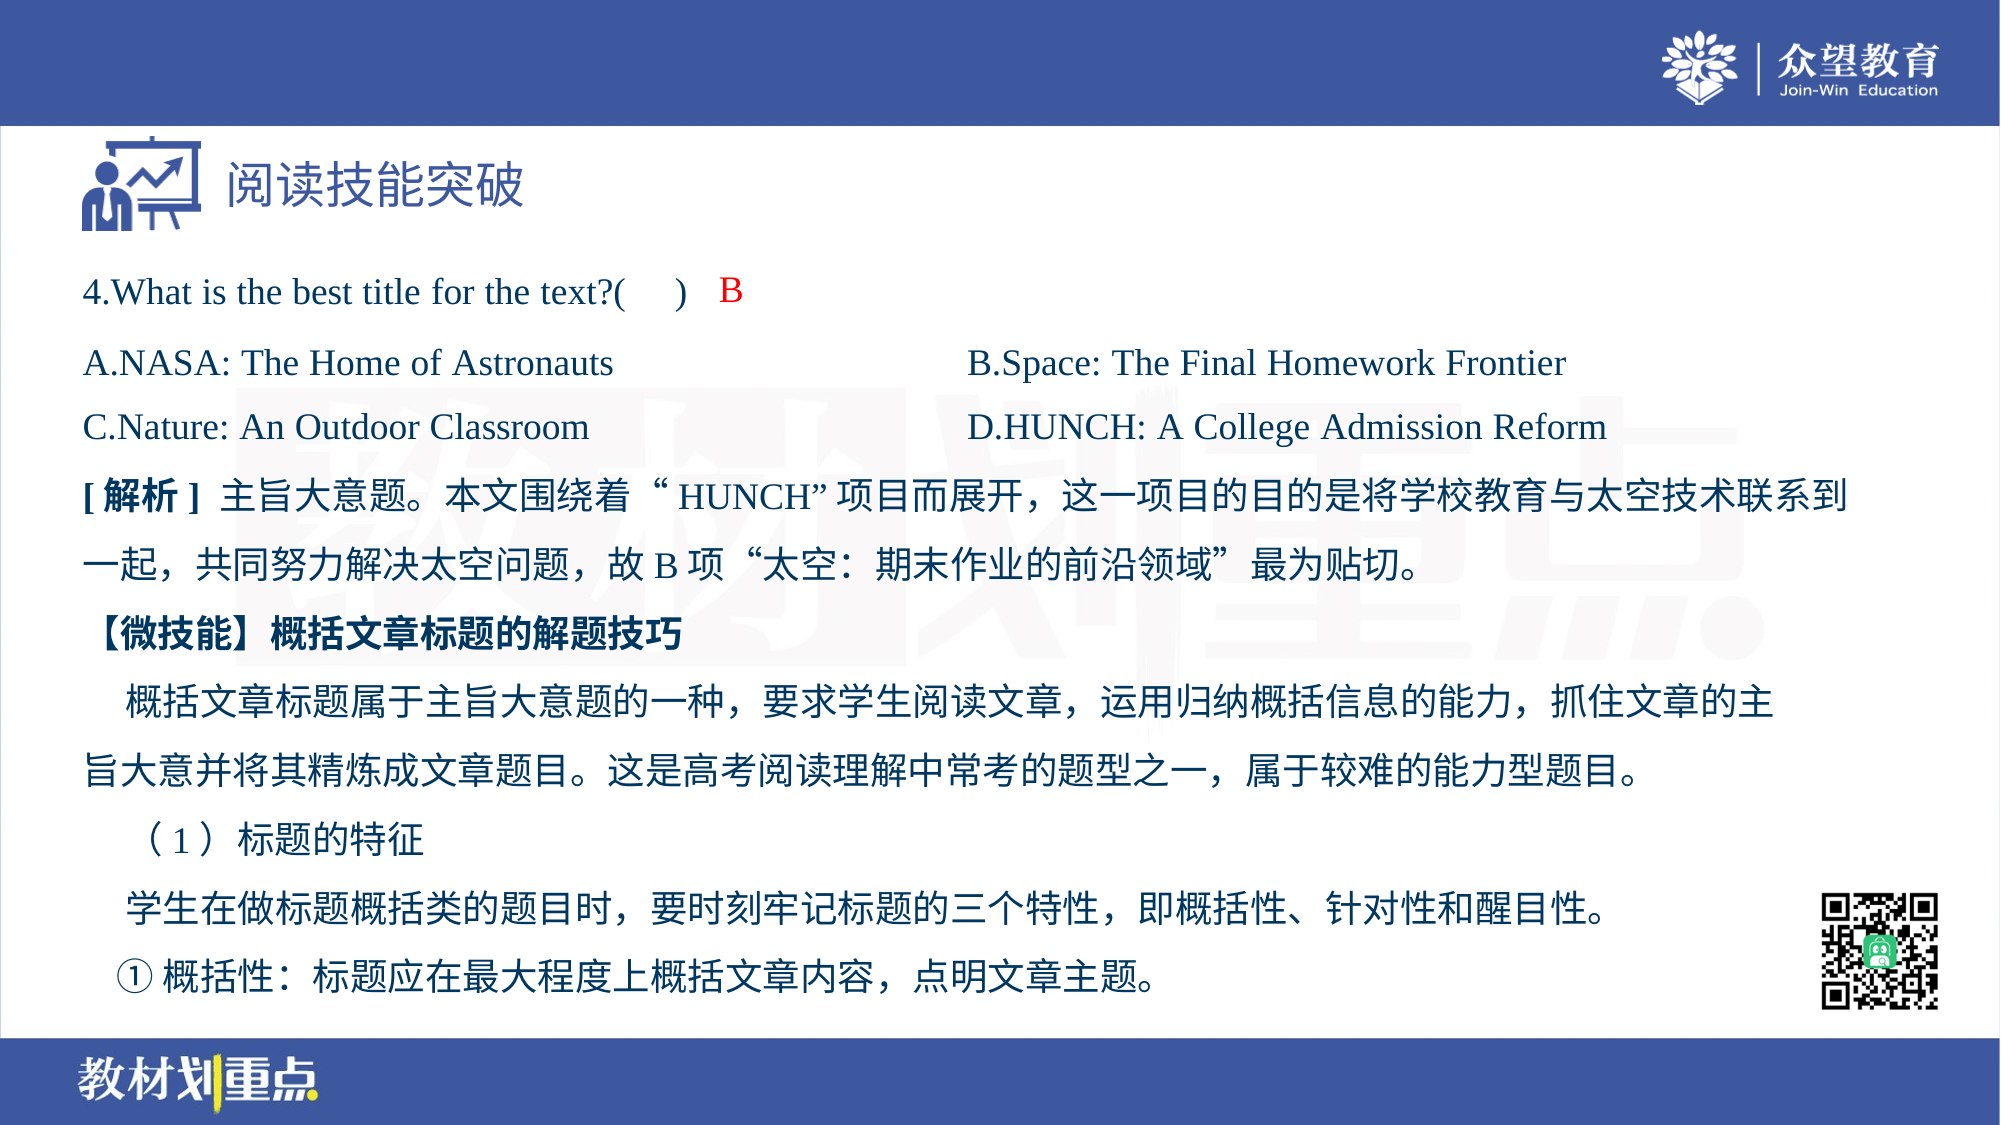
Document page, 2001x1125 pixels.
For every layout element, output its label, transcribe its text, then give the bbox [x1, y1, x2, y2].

text_box A.NASA: The Home of Astronauts B.Space: The Final Homework Frontier C.Nature: An Outdoor Classroom D.HUNCH: A College Admission Reform [82, 313, 1817, 441]
picture [0, 0, 2000, 1125]
text_box [解析] 主旨大意题。本文围绕着“HUNCH”项目而展开，这一项目的目的是将学校教育与太空技术联系到 一起，共同努力解决太空问题，故B项“太空：期末作业的前沿领域”最为贴切。 【微技能】概括文章标题的解题技巧 概括文章标题属于主旨大意题的一种，要求学生阅读文章，运用归纳概括信息的能力，抓住文章的主 旨大意并将其精炼成文章题目。这是高考阅读理解中常考的题型之一，属于较难的能力型题目。 （1）标题的特征 学生在做标题概括类的题目时，要时刻牢记标题的三个特性，即概括性、针对性和醒目性。 ①概括性：标题应在最大程度上概括文章内容，点明文章主题。 [82, 448, 1817, 999]
text_box 4.What is the best title for the text?( ) [82, 247, 1817, 306]
text_box B [705, 245, 758, 304]
